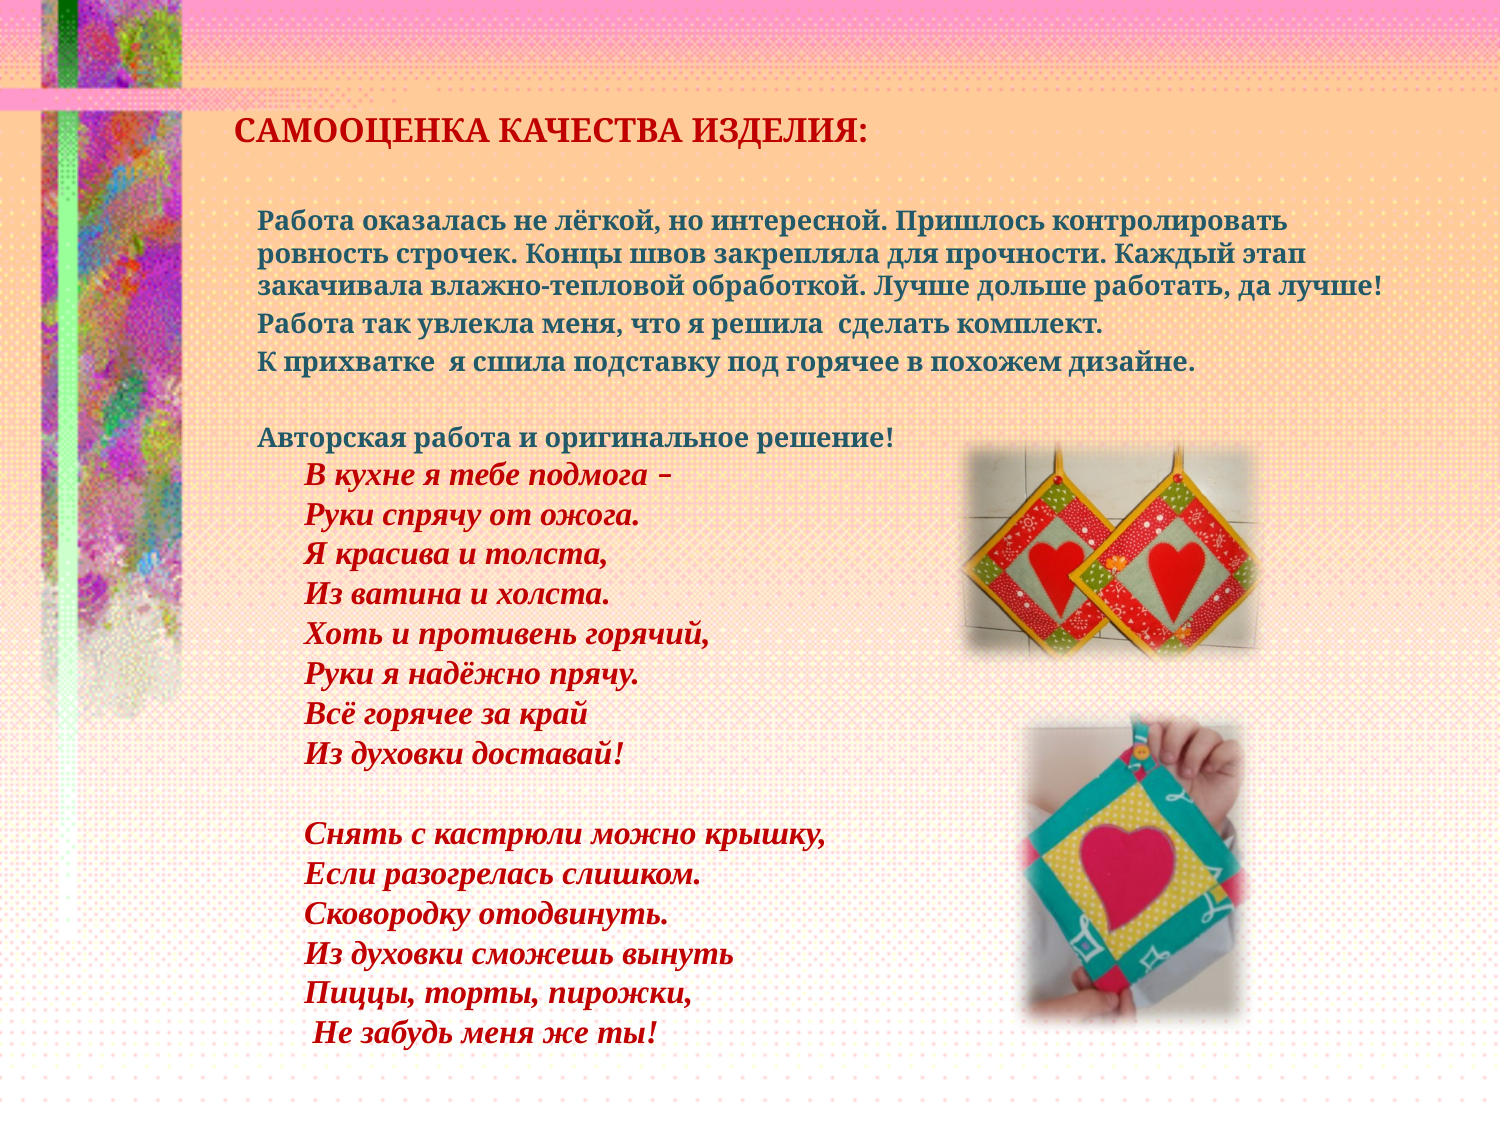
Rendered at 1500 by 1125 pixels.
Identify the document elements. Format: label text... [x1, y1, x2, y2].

list Работа оказалась не лёгкой, но интересной. Пришлось контролировать ровность строчек. Концы швов закрепляла для прочности. Каждый этап закачивала влажно-тепловой обработкой. Лучше дольше работать, да лучше! Работа так увлекла меня, что я решила сделать комплект. К прихватке я сшила подставку под горячее в похожем дизайне. Авторская работа и оригинальное решение! [242, 196, 1400, 468]
title самооценка качества изделия: [218, 101, 1394, 256]
text_box В кухне я тебе подмога – Руки спрячу от ожога. Я красива и толста, Из ватина и холста. Хоть и противень горячий, Руки я надёжно прячу. Всё горячее за край Из духовки доставай! Снять с кастрюли можно крышку, Если разогрелась слишком. Сковородку отодвинуть. Из духовки сможешь вынуть Пиццы, торты, пирожки, Не забудь меня же ты! [289, 444, 1060, 1058]
picture [0, 0, 1500, 1125]
